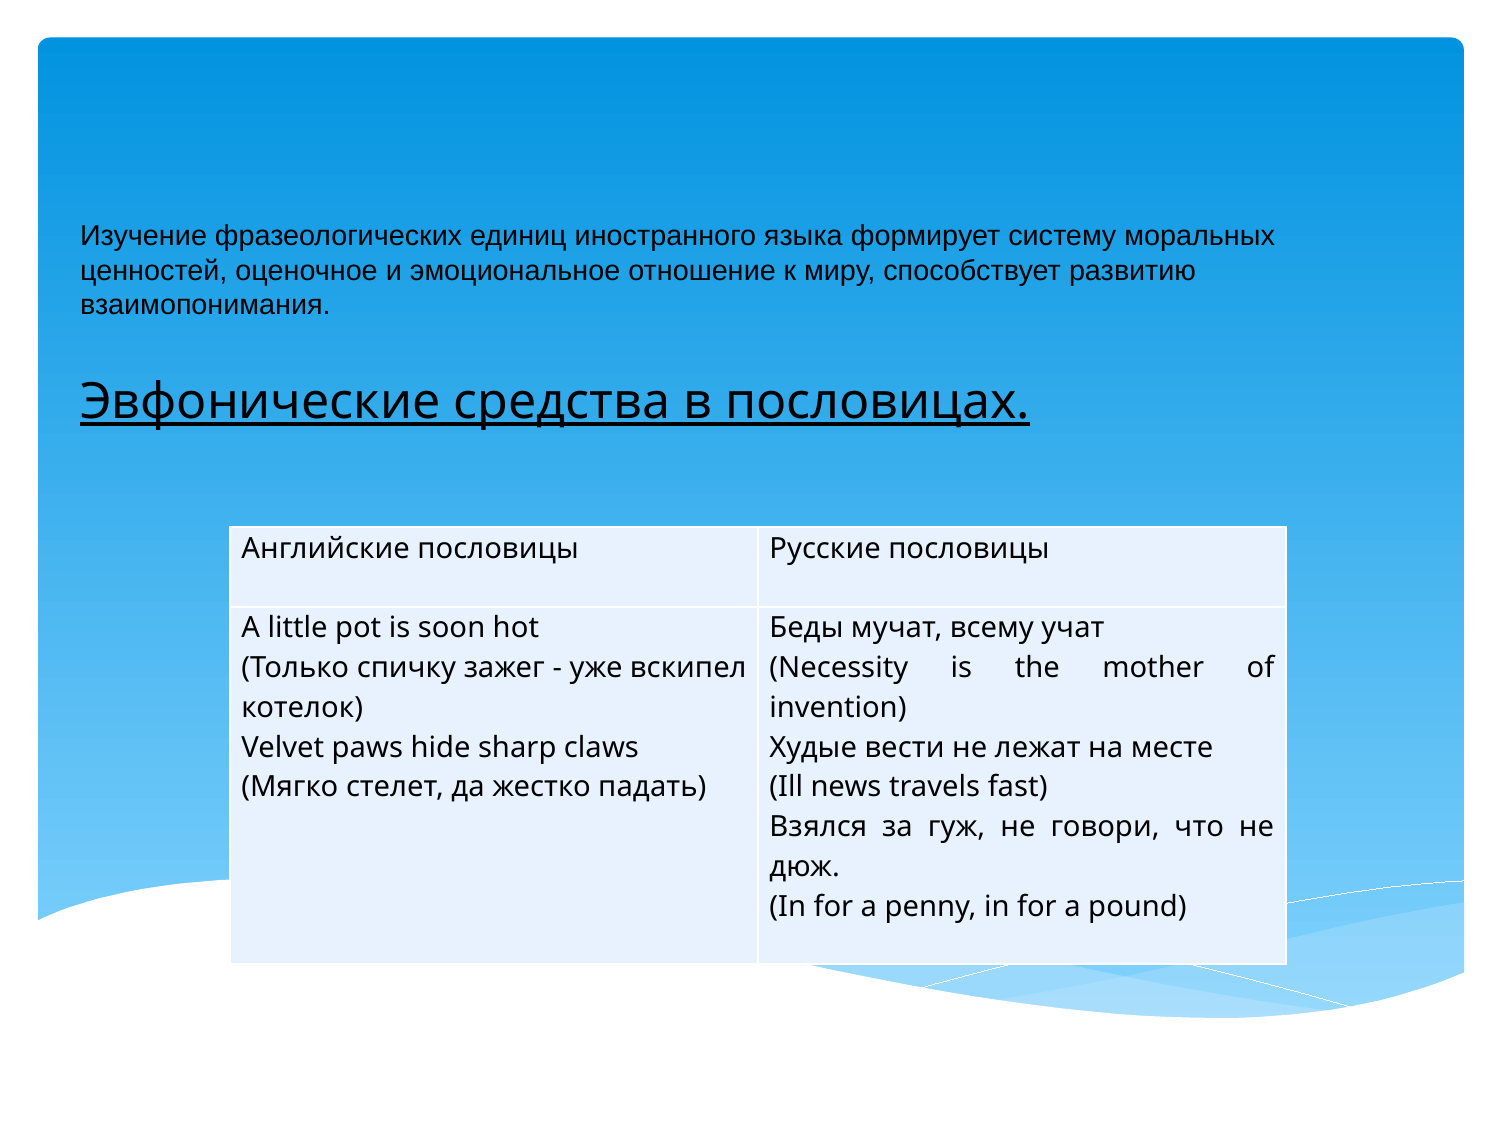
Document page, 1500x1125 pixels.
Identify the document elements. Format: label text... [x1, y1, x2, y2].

table_header Английские пословицы [231, 528, 757, 606]
title Изучение фразеологических единиц иностранного языка формирует систему моральных ценностей, оценочное и эмоциональное отношение к миру, способствует развитию взаимопонимания. [64, 137, 1428, 290]
table_cell A little pot is soon hot (Только спичку зажег - уже вскипел котелок) Velvet paws hide sharp claws (Мягко стелет, да жестко падать) [231, 608, 757, 963]
table_cell Беды мучат, всему учат (Necessity is the mother of invention) Худые вести не лежат на месте (Ill news travels fast) Взялся за гуж, не говори, что не дюж. (In for a penny, in for a pound) [759, 608, 1285, 963]
subtitle Эвфонические средства в пословицах. [64, 290, 1428, 1093]
table_header Русские пословицы [759, 528, 1285, 606]
